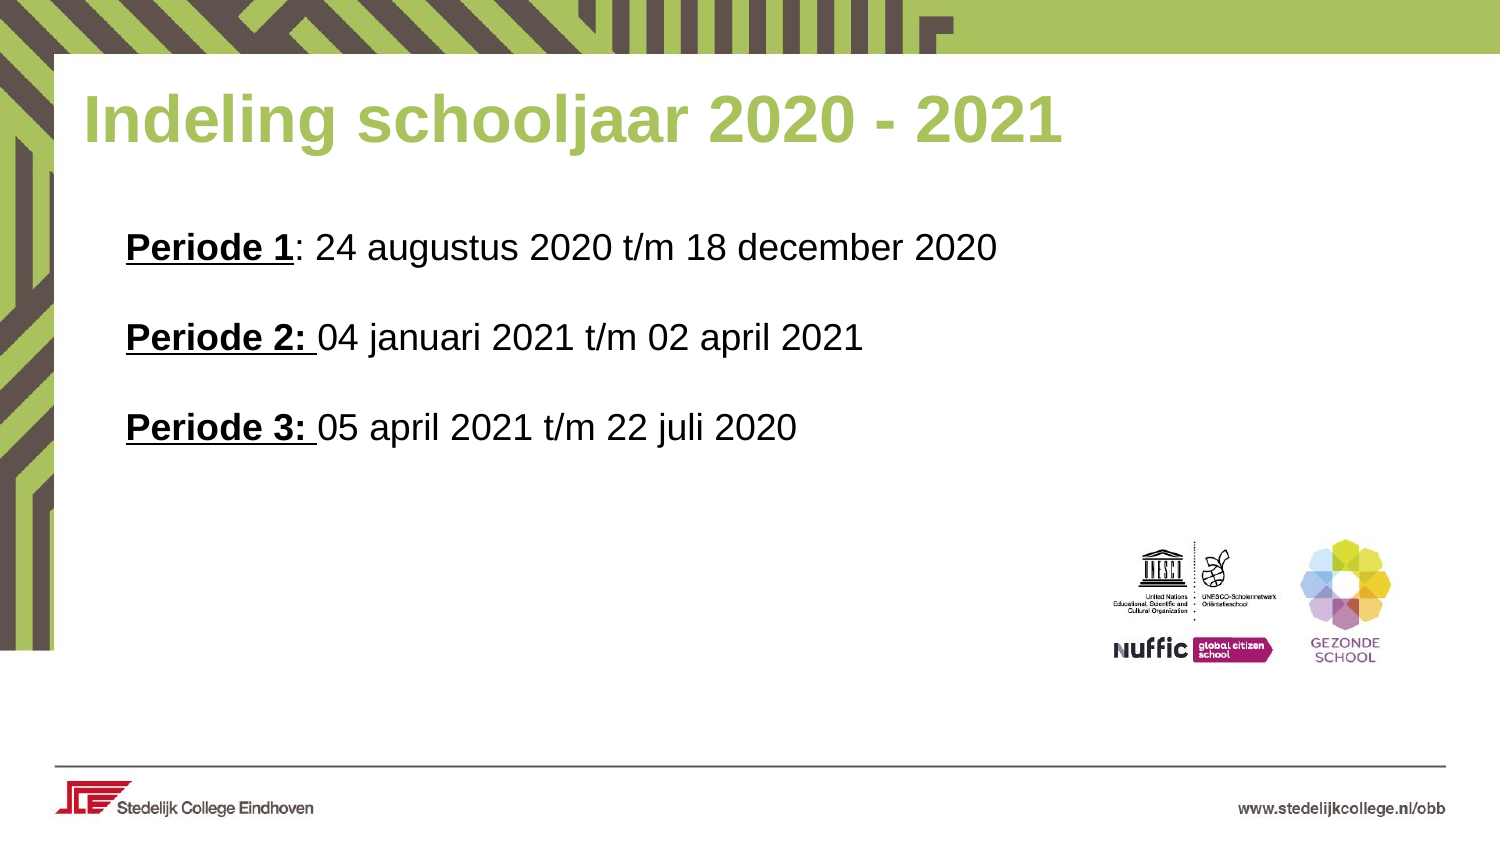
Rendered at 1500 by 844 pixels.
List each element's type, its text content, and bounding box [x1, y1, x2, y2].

text_box Periode 1: 24 augustus 2020 t/m 18 december 2020 Periode 2: 04 januari 2021 t/m 02 april 2021 Periode 3: 05 april 2021 t/m 22 juli 2020 [110, 215, 1120, 456]
picture [0, 0, 1500, 844]
list Indeling schooljaar 2020 - 2021 [68, 84, 1474, 203]
